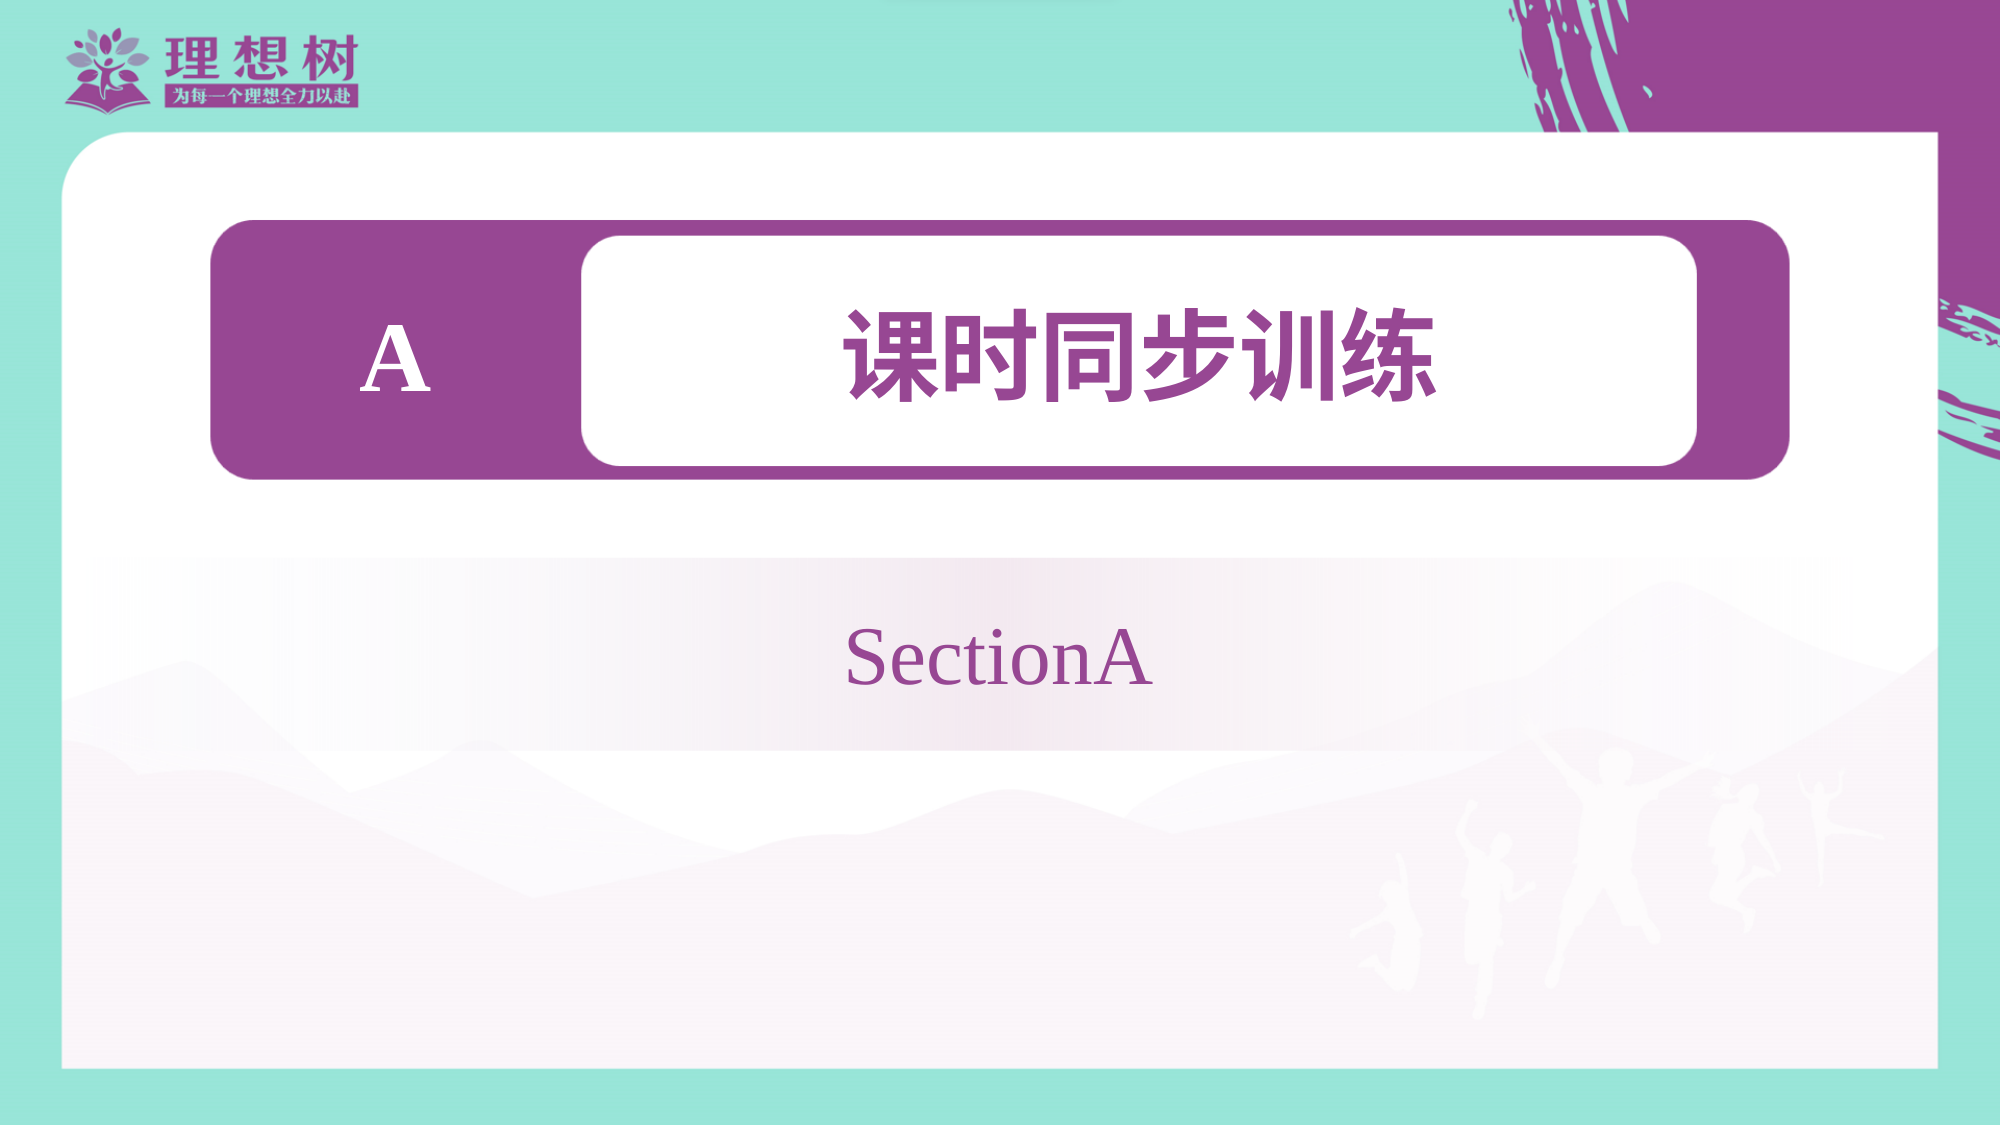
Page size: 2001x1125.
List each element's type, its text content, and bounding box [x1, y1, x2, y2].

text_box 课时同步训练 [584, 241, 1695, 461]
text_box SectionA [58, 543, 1938, 756]
text_box A [210, 241, 582, 461]
picture [0, 0, 2000, 1125]
